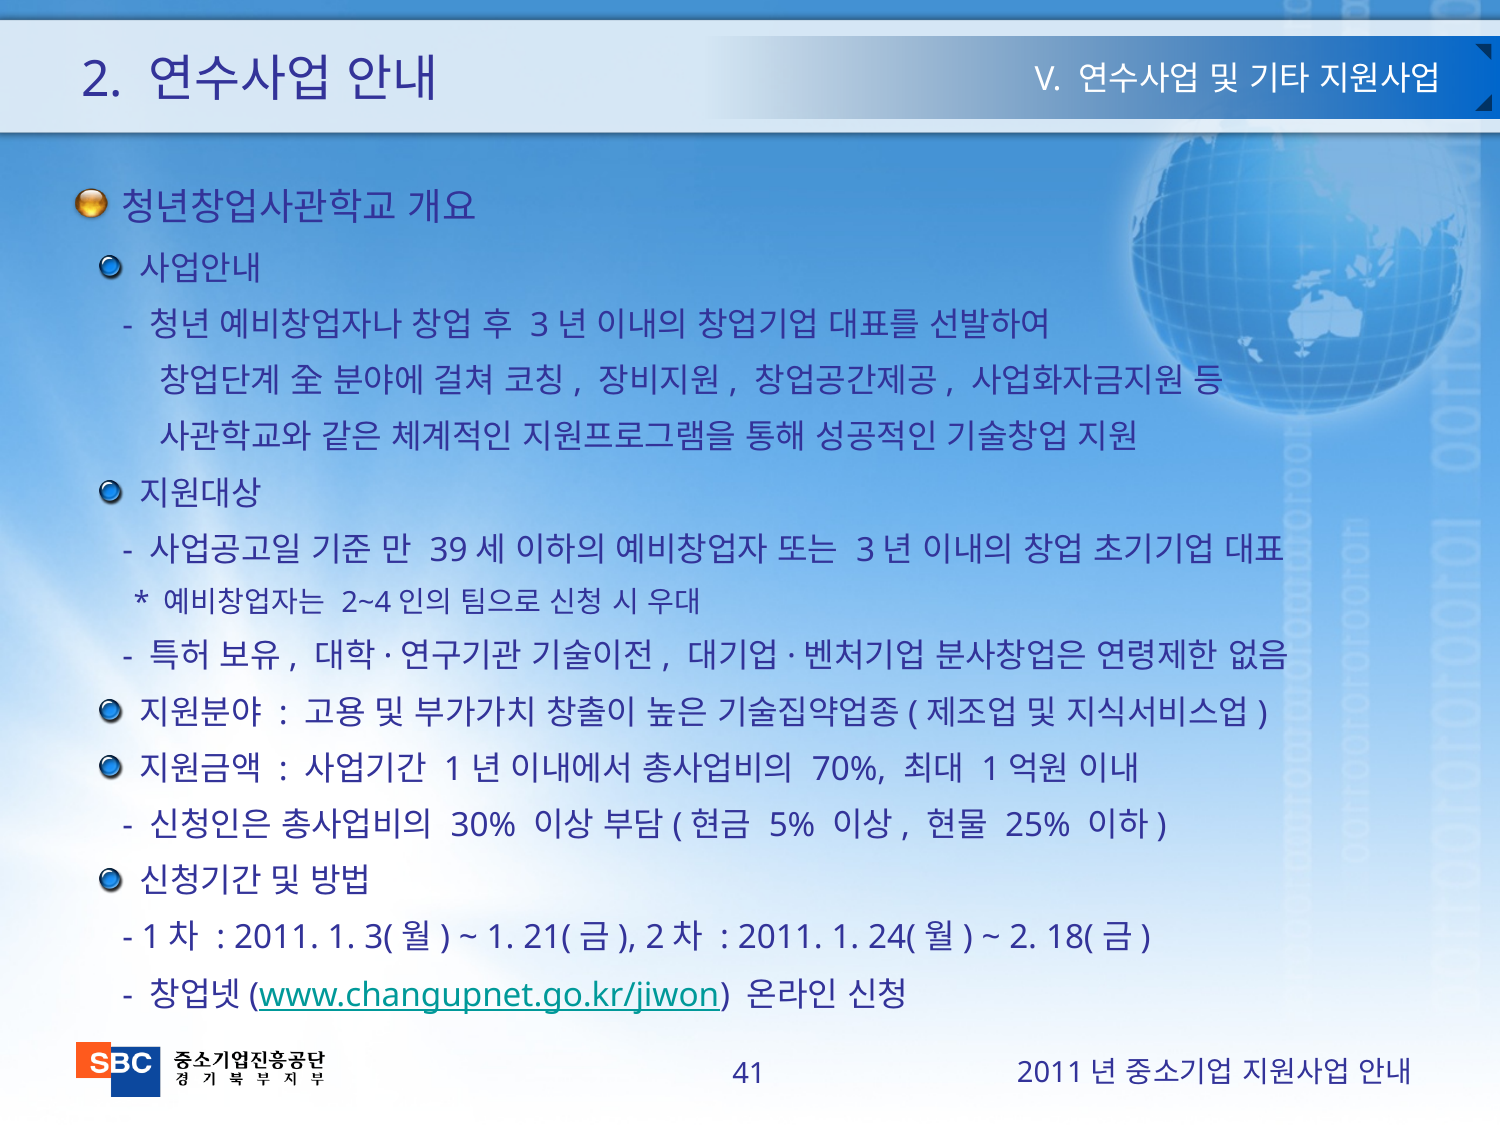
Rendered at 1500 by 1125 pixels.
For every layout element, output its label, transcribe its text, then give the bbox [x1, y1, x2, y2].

picture [0, 0, 1500, 1125]
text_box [71, 170, 716, 231]
text_box V. 연수사업 및 기타 지원사업 [1011, 49, 1457, 105]
text_box 사업안내 - 청년 예비창업자나 창업 후 3년 이내의 창업기업 대표를 선발하여 창업단계 全 분야에 걸쳐 코칭, 장비지원, 창업공간제공, 사업화자금지원 등 사관학교와 같은 체계적인 지원프로그램을 통해 성공적인 기술창업 지원 지원대상 - 사업공고일 기준 만 39세 이하의 예비창업자 또는 3년 이내의 창업 초기기업 대표 * 예비창업자는 2~4인의 팀으로 신청 시 우대 - 특허 보유, 대학·연구기관 기술이전, 대기업·벤처기업 분사창업은 연령제한 없음 지원분야 : 고용 및 부가가치 창출이 높은 기술집약업종(제조업 및 지식서비스업) 지원금액 : 사업기간 1년 이내에서 총사업비의 70%, 최대 1억원 이내 - 신청인은 총사업비의 30% 이상 부담(현금 5% 이상, 현물 25% 이하) 신청기간 및 방법 - 1차 : 2011. 1. 3(월) ~ 1. 21(금), 2차 : 2011. 1. 24(월) ~ 2. 18(금) - 창업넷(www.changupnet.go.kr/jiwon) 온라인 신청 [81, 231, 1424, 1026]
text_box 2. 연수사업 안내 [66, 38, 454, 114]
